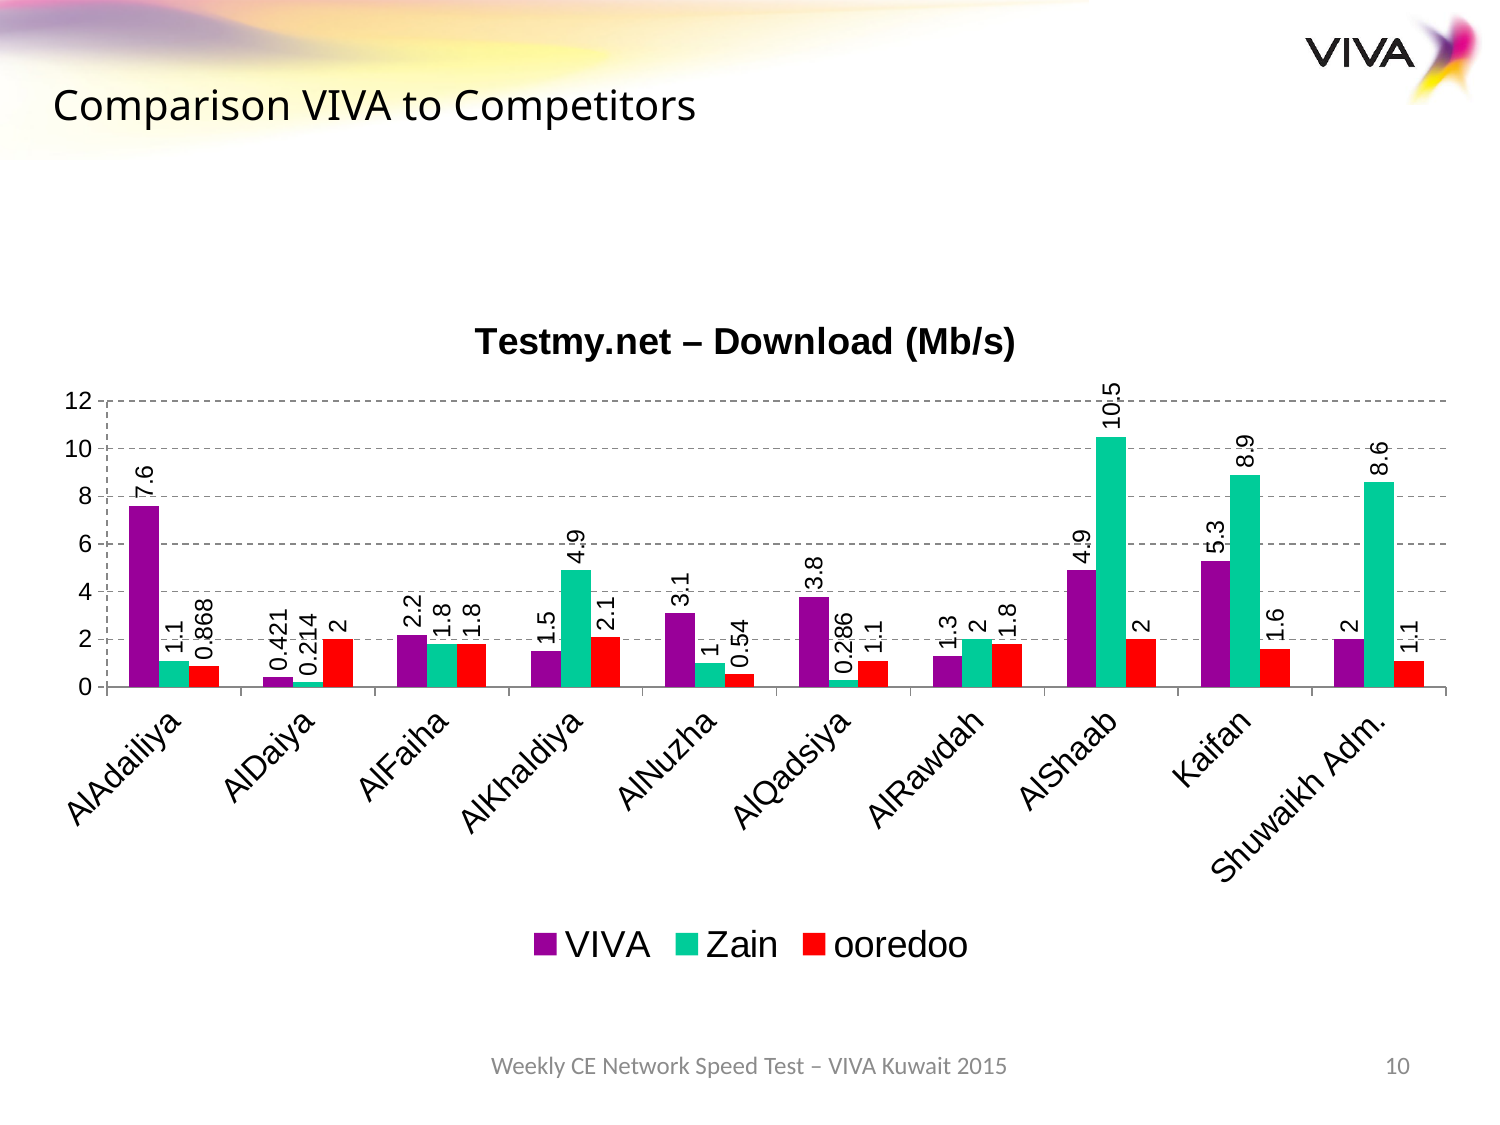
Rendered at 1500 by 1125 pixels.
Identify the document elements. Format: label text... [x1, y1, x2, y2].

text_box 10 [1074, 1042, 1425, 1103]
picture [0, 0, 1089, 160]
text_box Weekly CE Network Speed Test – VIVA Kuwait 2015 [205, 1042, 1074, 1103]
text_box Comparison VIVA to Competitors [37, 24, 1278, 184]
picture [1300, 12, 1485, 105]
chart [27, 287, 1476, 974]
